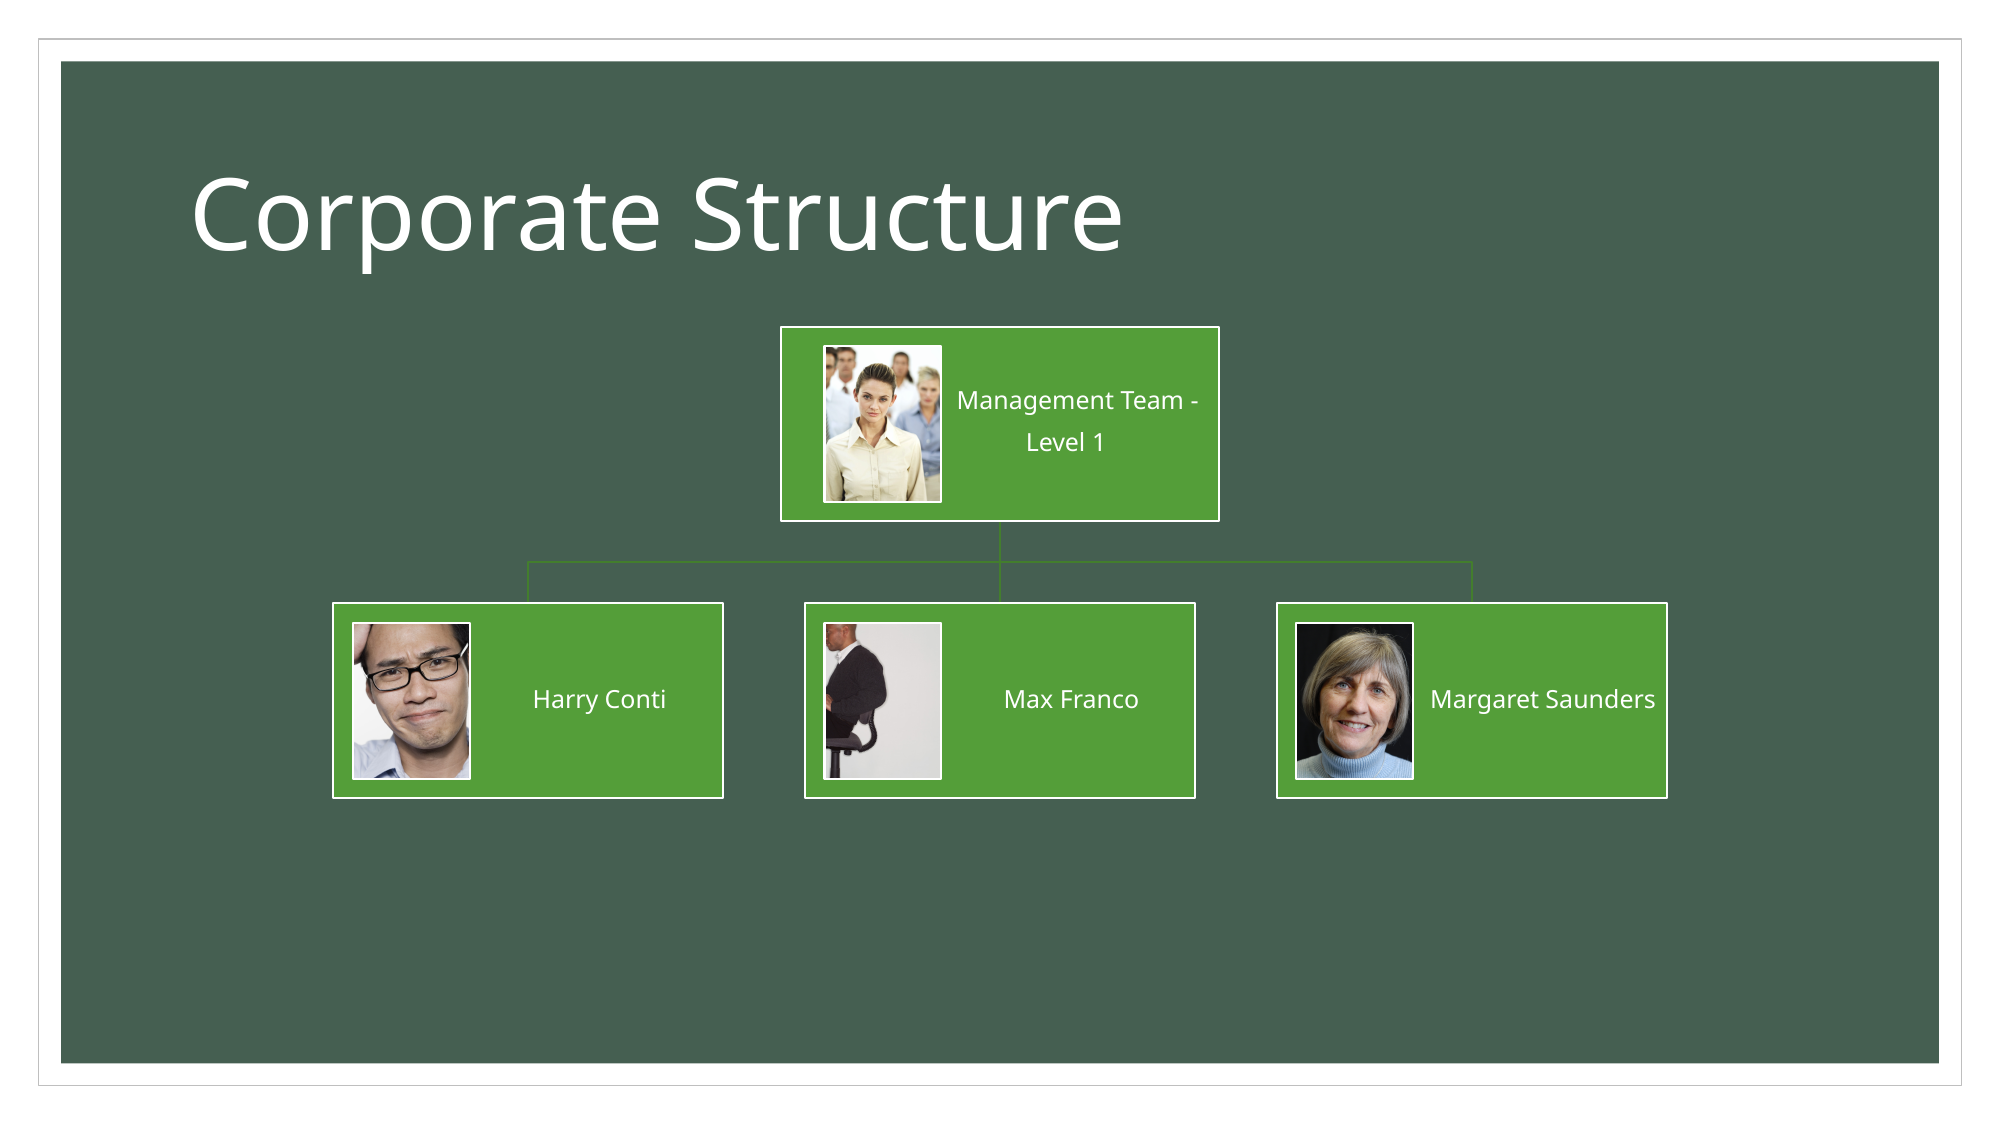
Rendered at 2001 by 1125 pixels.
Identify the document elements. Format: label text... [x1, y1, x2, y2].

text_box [333, 117, 1667, 1007]
title Corporate Structure [174, 105, 1825, 331]
